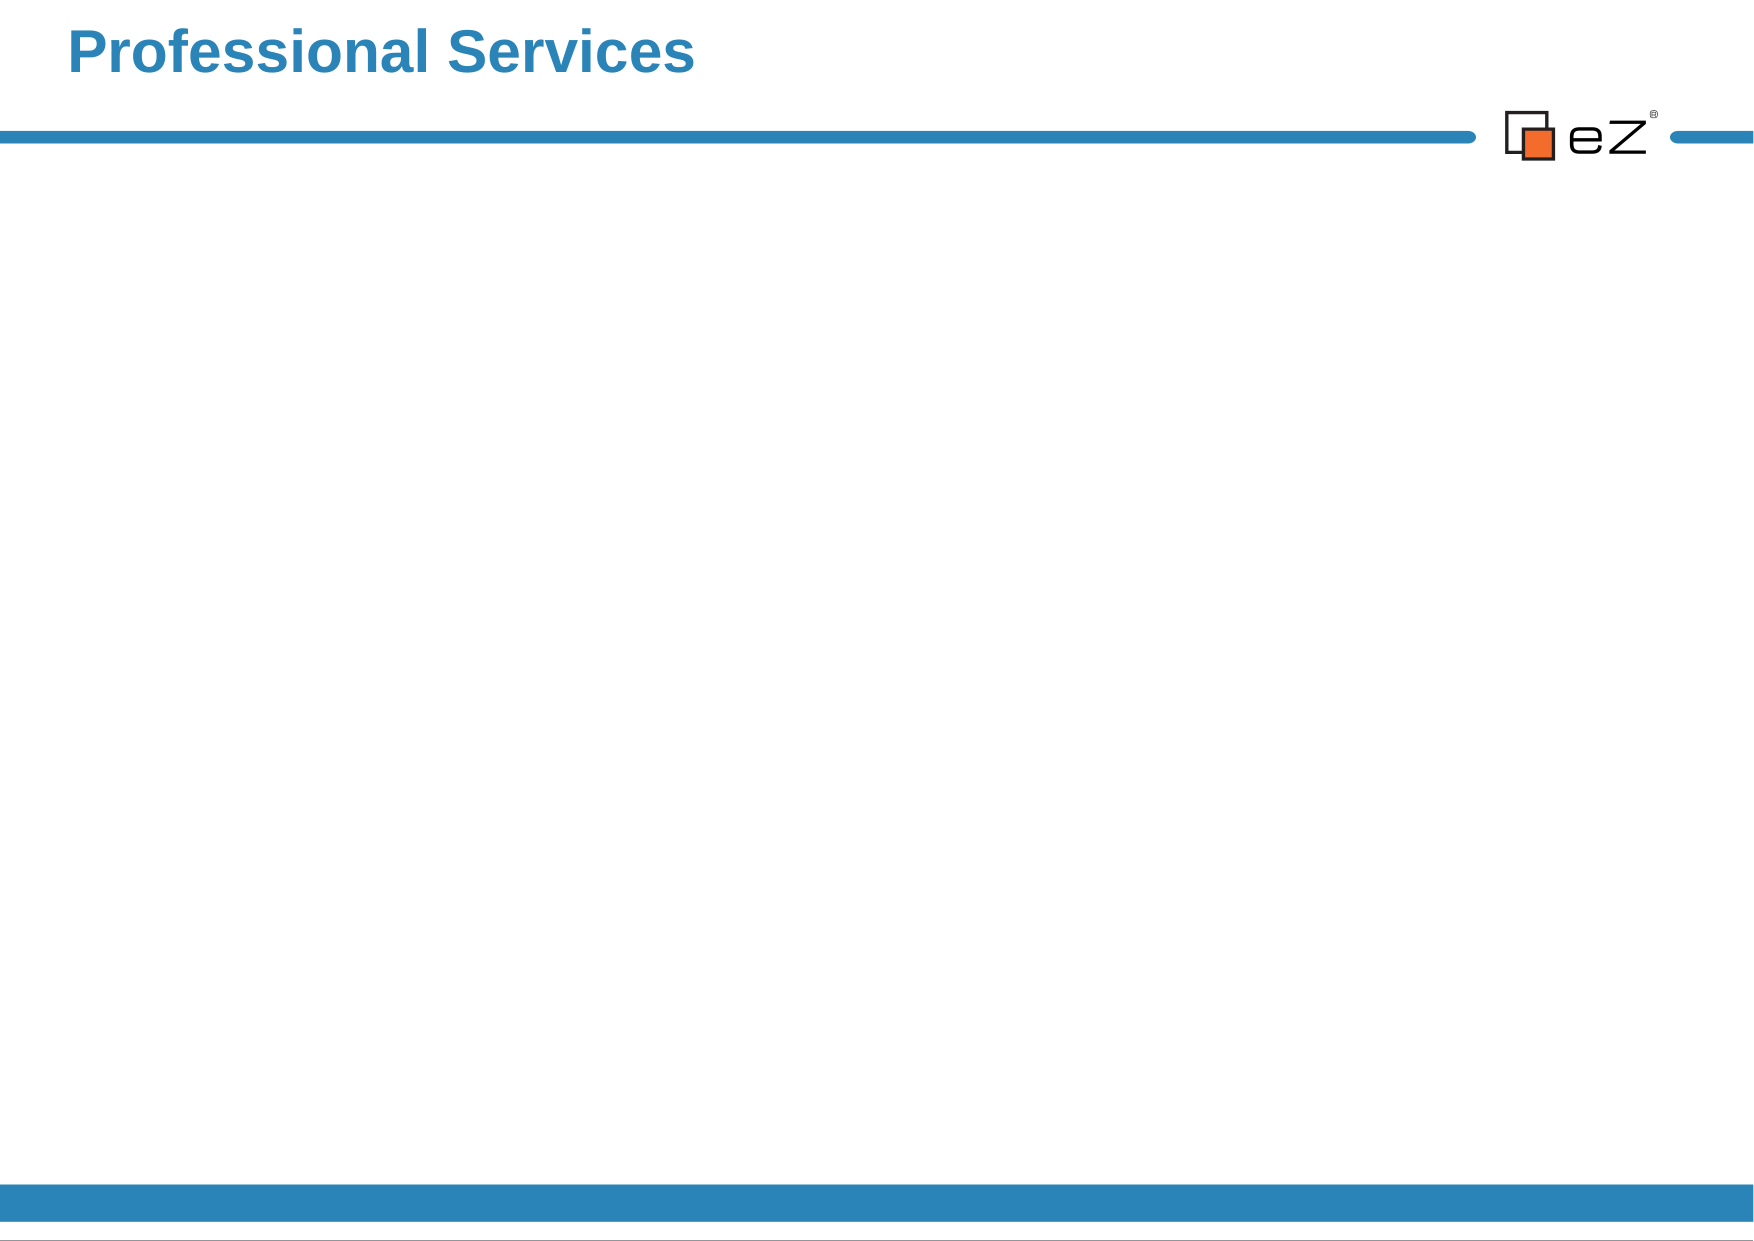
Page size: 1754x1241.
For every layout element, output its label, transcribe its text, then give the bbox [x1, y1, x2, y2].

title Professional Services [50, 10, 1151, 86]
picture [0, 0, 1754, 1240]
